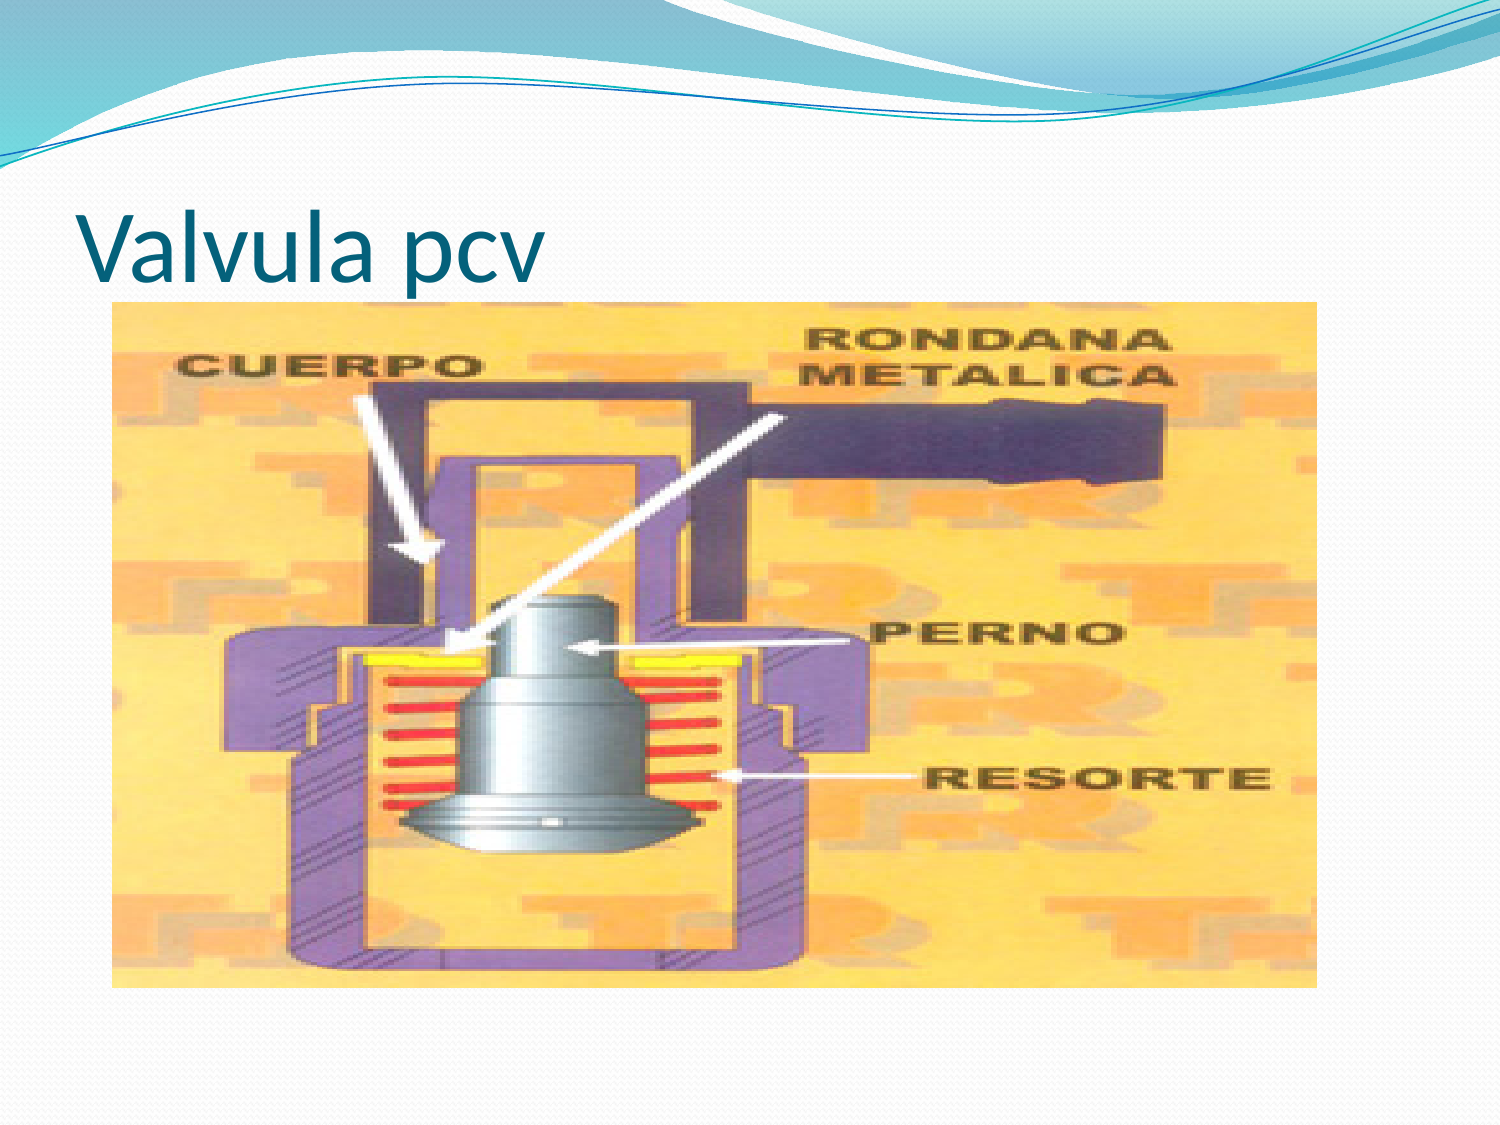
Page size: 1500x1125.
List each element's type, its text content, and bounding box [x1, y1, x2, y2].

title Valvula pcv [75, 115, 1425, 303]
picture [111, 302, 1318, 988]
